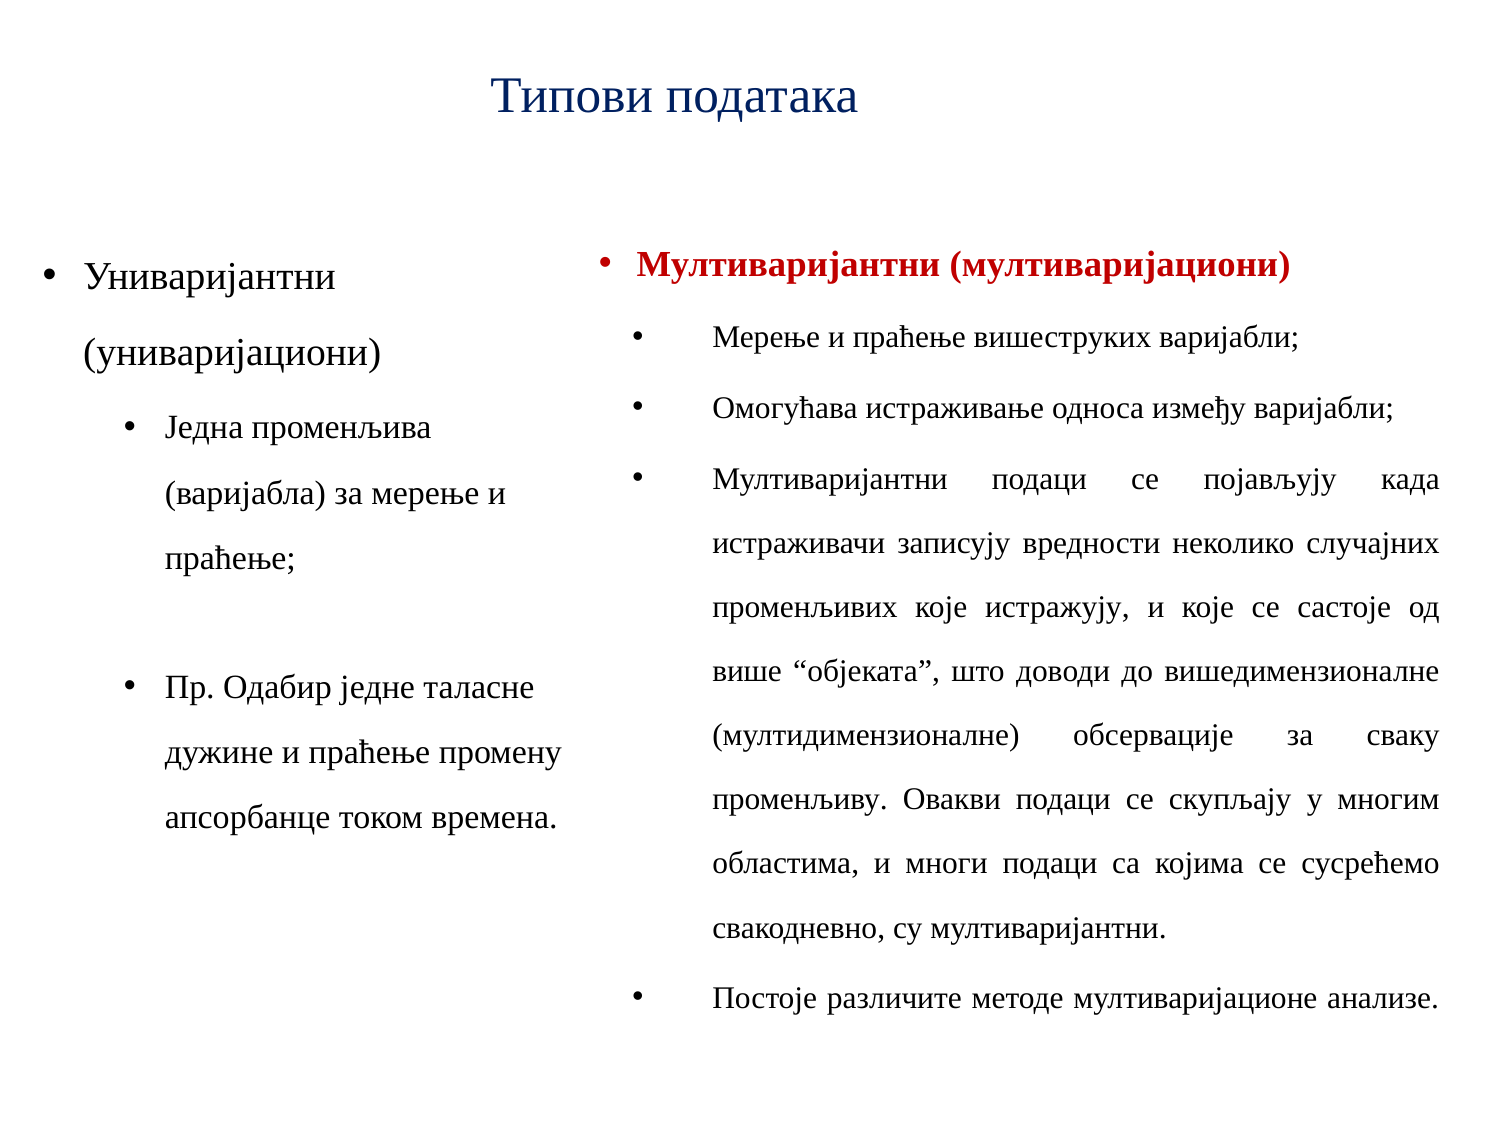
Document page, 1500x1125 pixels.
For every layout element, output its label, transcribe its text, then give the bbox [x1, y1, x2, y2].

title Типови података [475, 36, 879, 156]
list Мултиваријантни (мултиваријациони) Мерење и праћење вишеструких варијабли; Омогућава истраживање односа између варијабли; Мултиваријантни подаци се појављују када истраживачи записују вредности неколико случајних променљивих које истражују, и које се састоје од више “објеката”, што доводи до вишедимензионалне (мултидимензионалне) обсервације за сваку променљиву. Овакви подаци се скупљају у многим областима, и многи подаци са којима се сусрећемо свакодневно, су мултиваријантни. Постоје различите методе мултиваријационе анализе. [583, 201, 1455, 1074]
list Униваријантни (униваријациони) Једна променљива (варијабла) за мерење и праћење; Пр. Одабир једне таласне дужине и праћење промену апсорбанце током времена. [27, 214, 578, 928]
